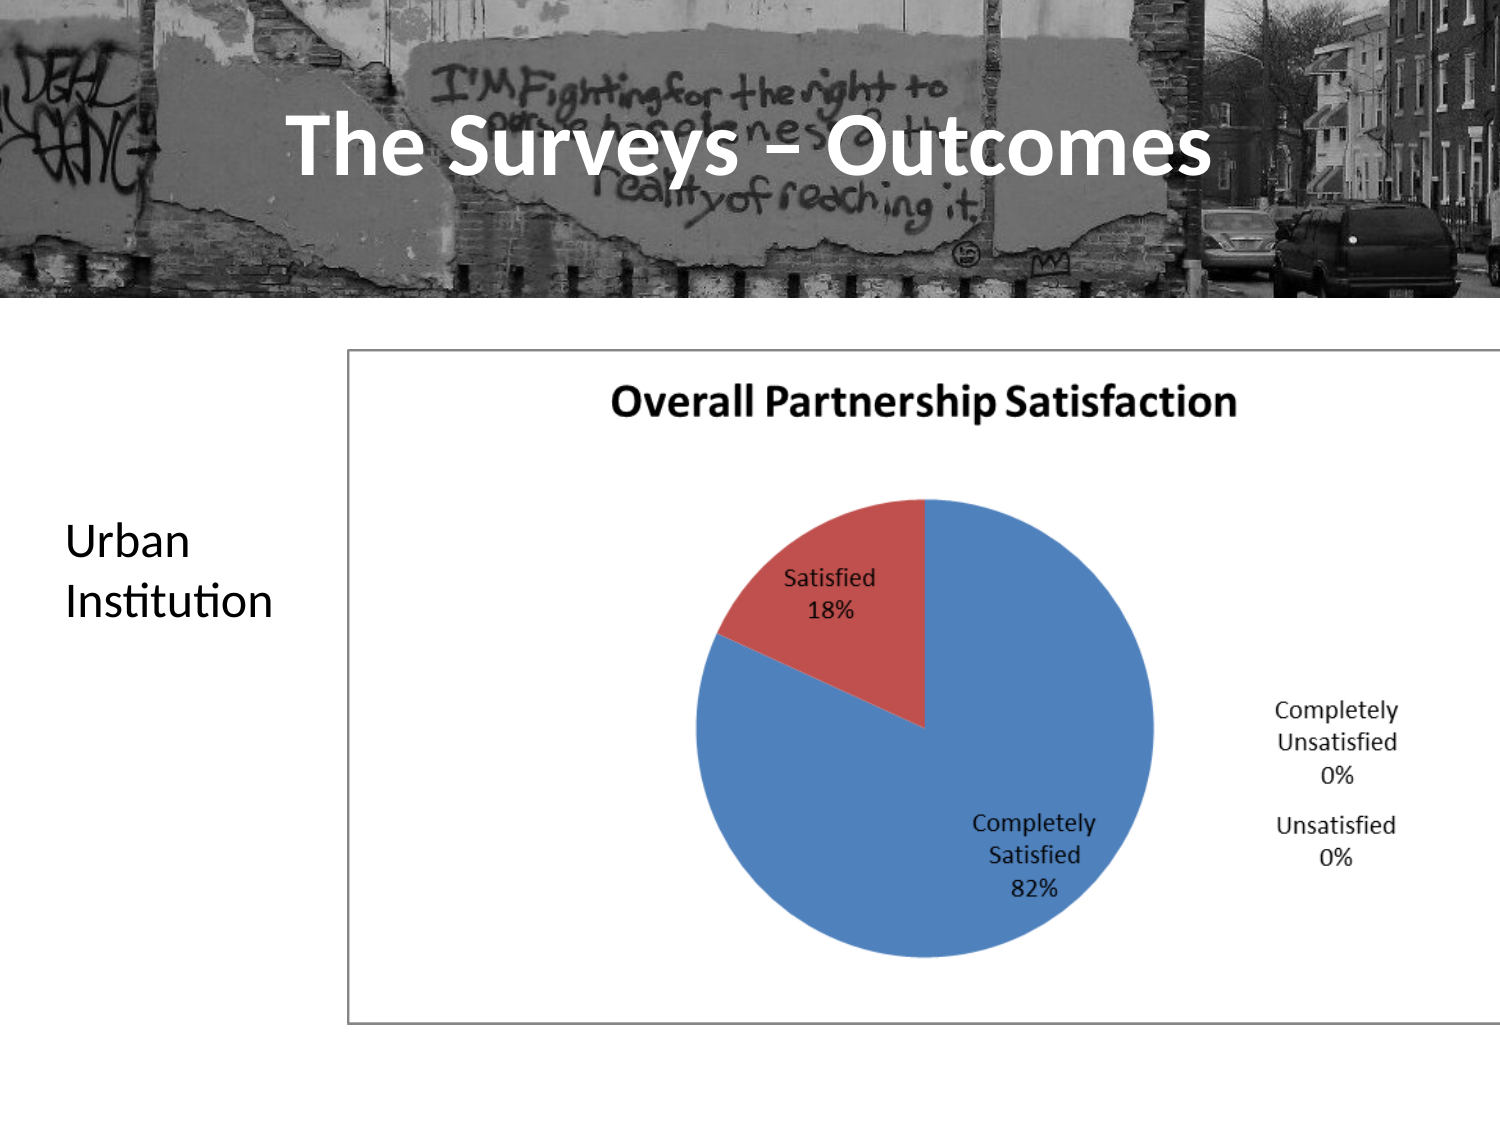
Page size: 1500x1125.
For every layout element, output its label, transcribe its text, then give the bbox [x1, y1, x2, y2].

picture [346, 349, 1500, 1026]
text_box Urban Institution [50, 499, 313, 635]
picture [0, 0, 1500, 299]
